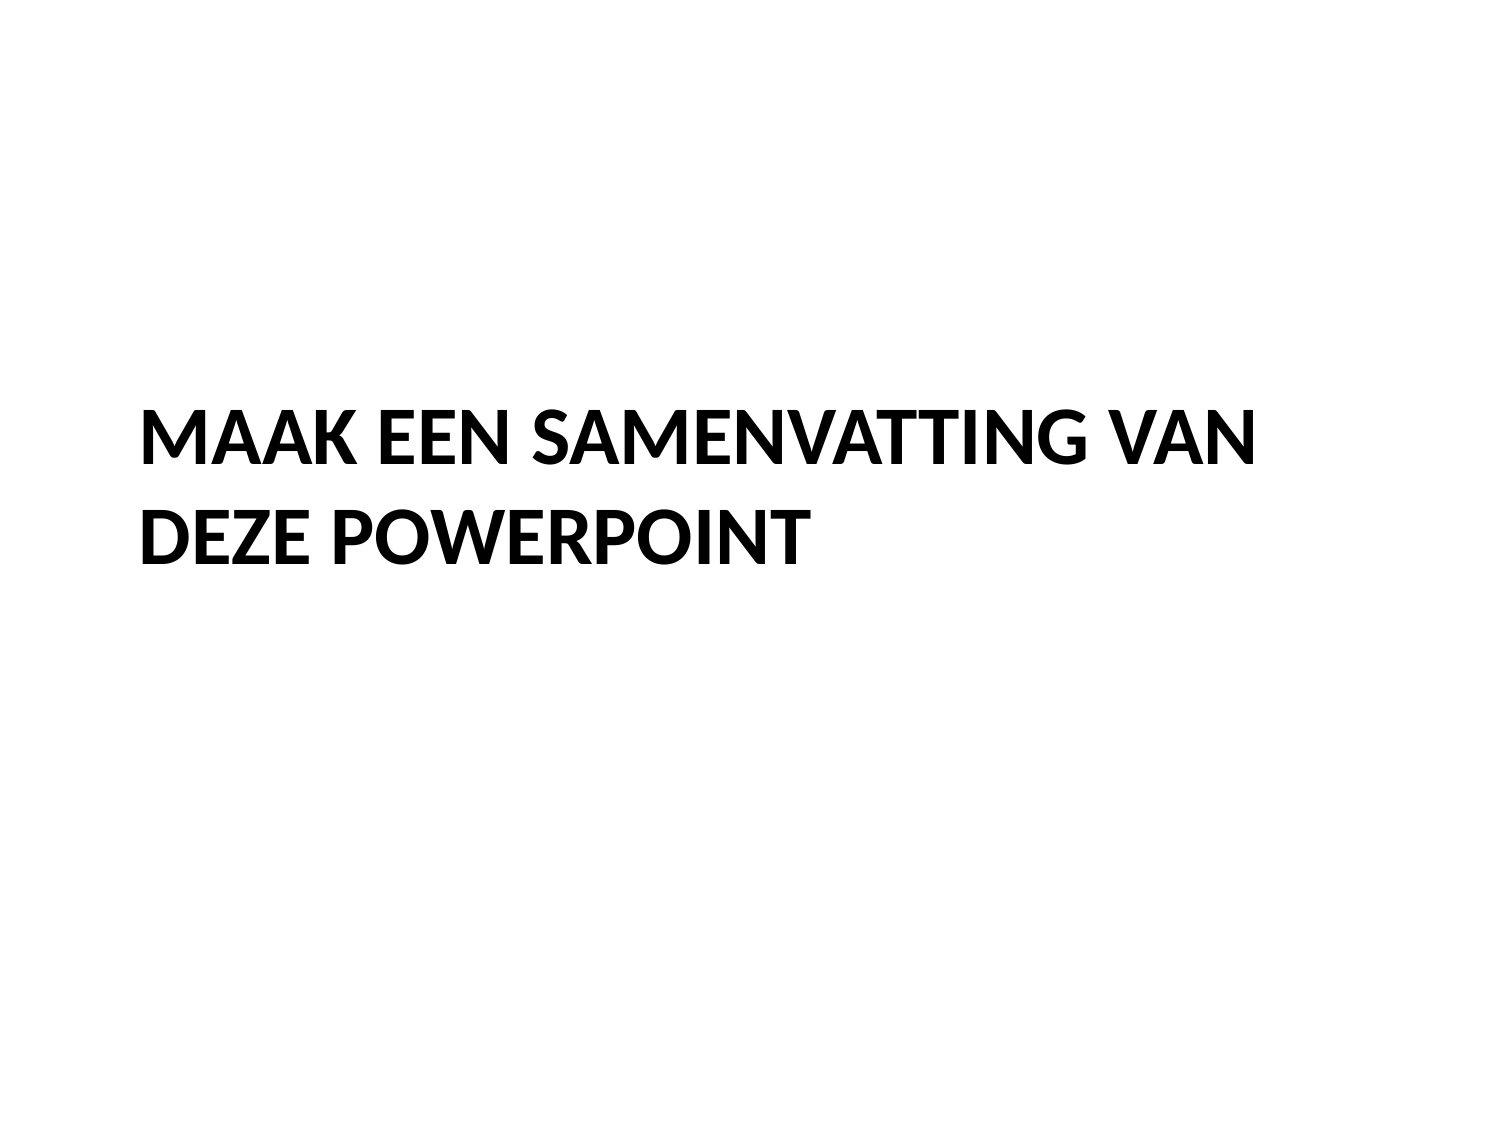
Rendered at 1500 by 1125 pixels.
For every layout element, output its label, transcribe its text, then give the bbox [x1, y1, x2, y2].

title Maak een samenvatting van deze powerpoint [123, 373, 1399, 597]
